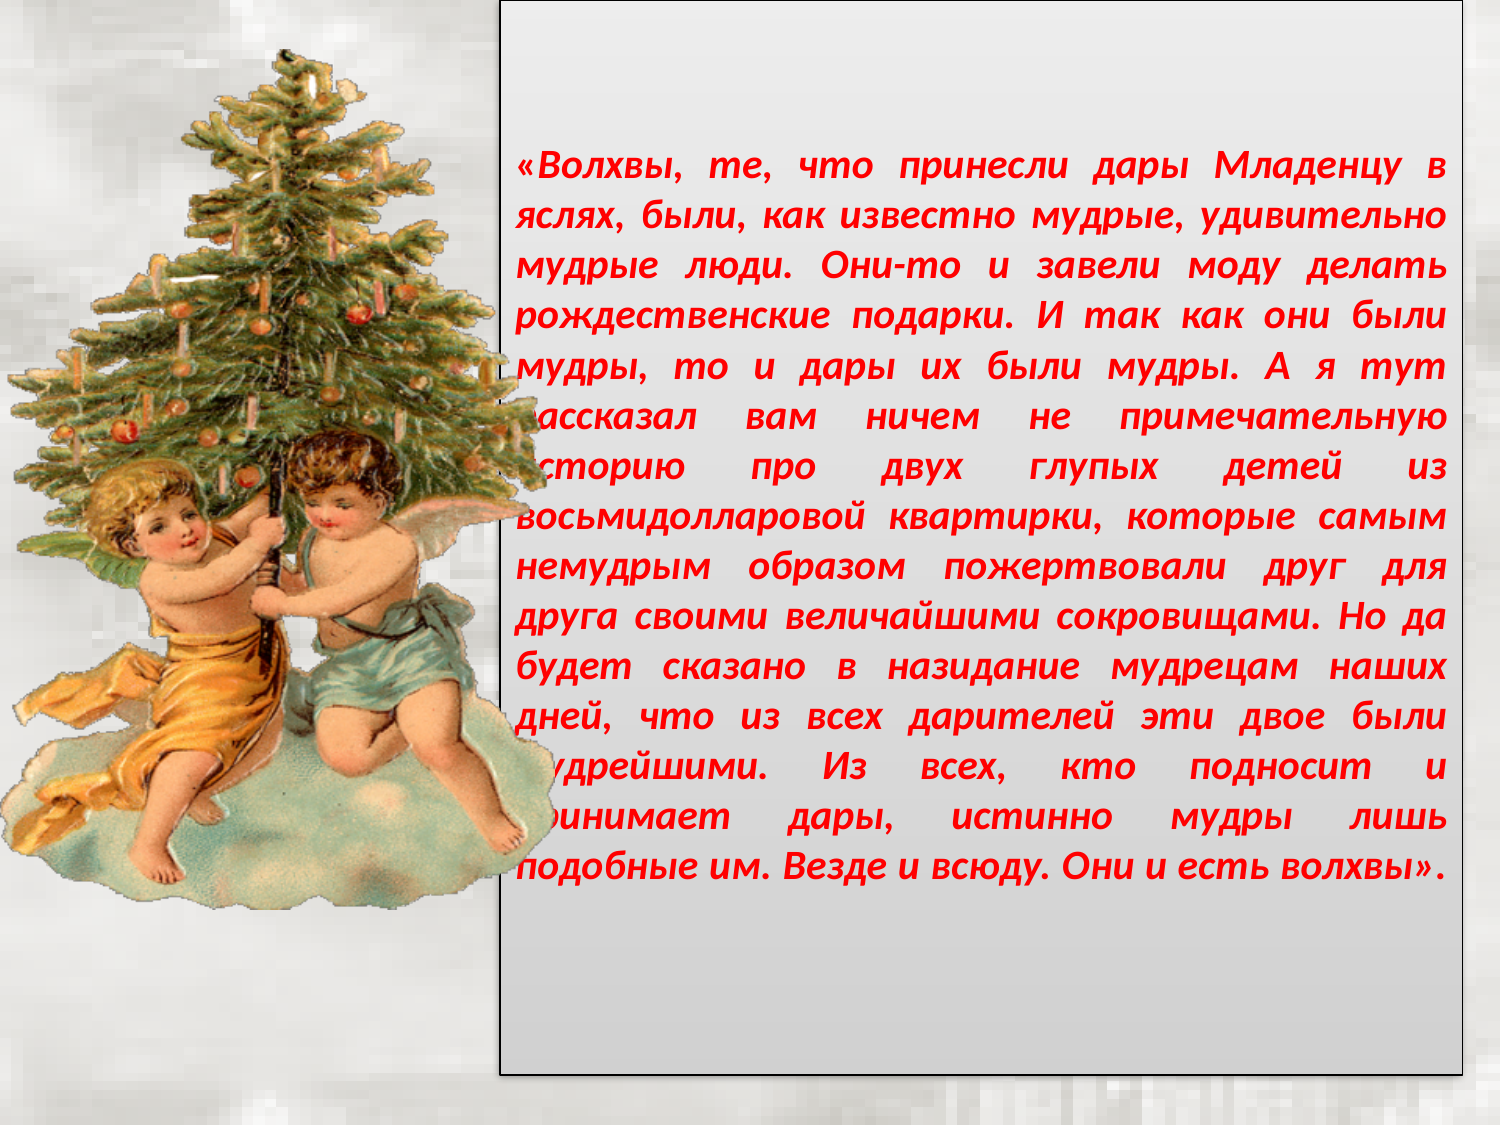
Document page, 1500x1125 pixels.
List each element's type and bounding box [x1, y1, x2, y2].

list [0, 0, 1500, 1125]
picture [0, 49, 555, 911]
